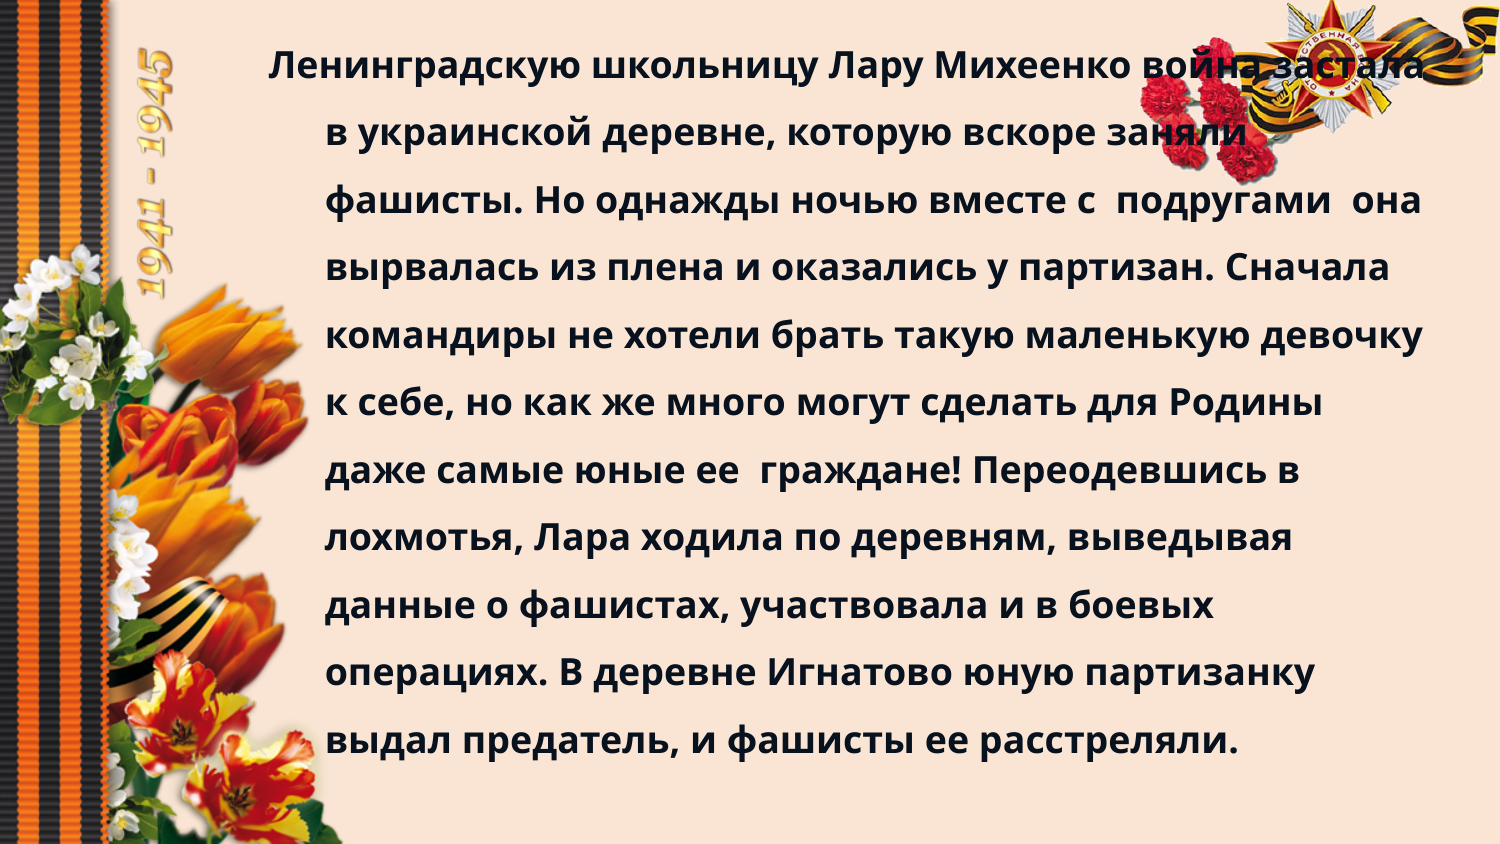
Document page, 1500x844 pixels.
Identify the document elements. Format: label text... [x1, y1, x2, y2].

picture [0, 0, 364, 844]
picture [1139, 0, 1500, 187]
text_box Ленинградскую школьницу Лару Михеенко война застала в украинской деревне, которую вскоре заняли фашисты. Но однажды ночью вместе с подругами она вырвалась из плена и оказались у партизан. Сначала командиры не хотели брать такую маленькую девочку к себе, но как же много могут сделать для Родины даже самые юные ее граждане! Переодевшись в лохмотья, Лара ходила по деревням, выведывая данные о фашистах, участвовала и в боевых операциях. В деревне Игнатово юную партизанку выдал предатель, и фашисты ее расстреляли. [253, 10, 1447, 768]
